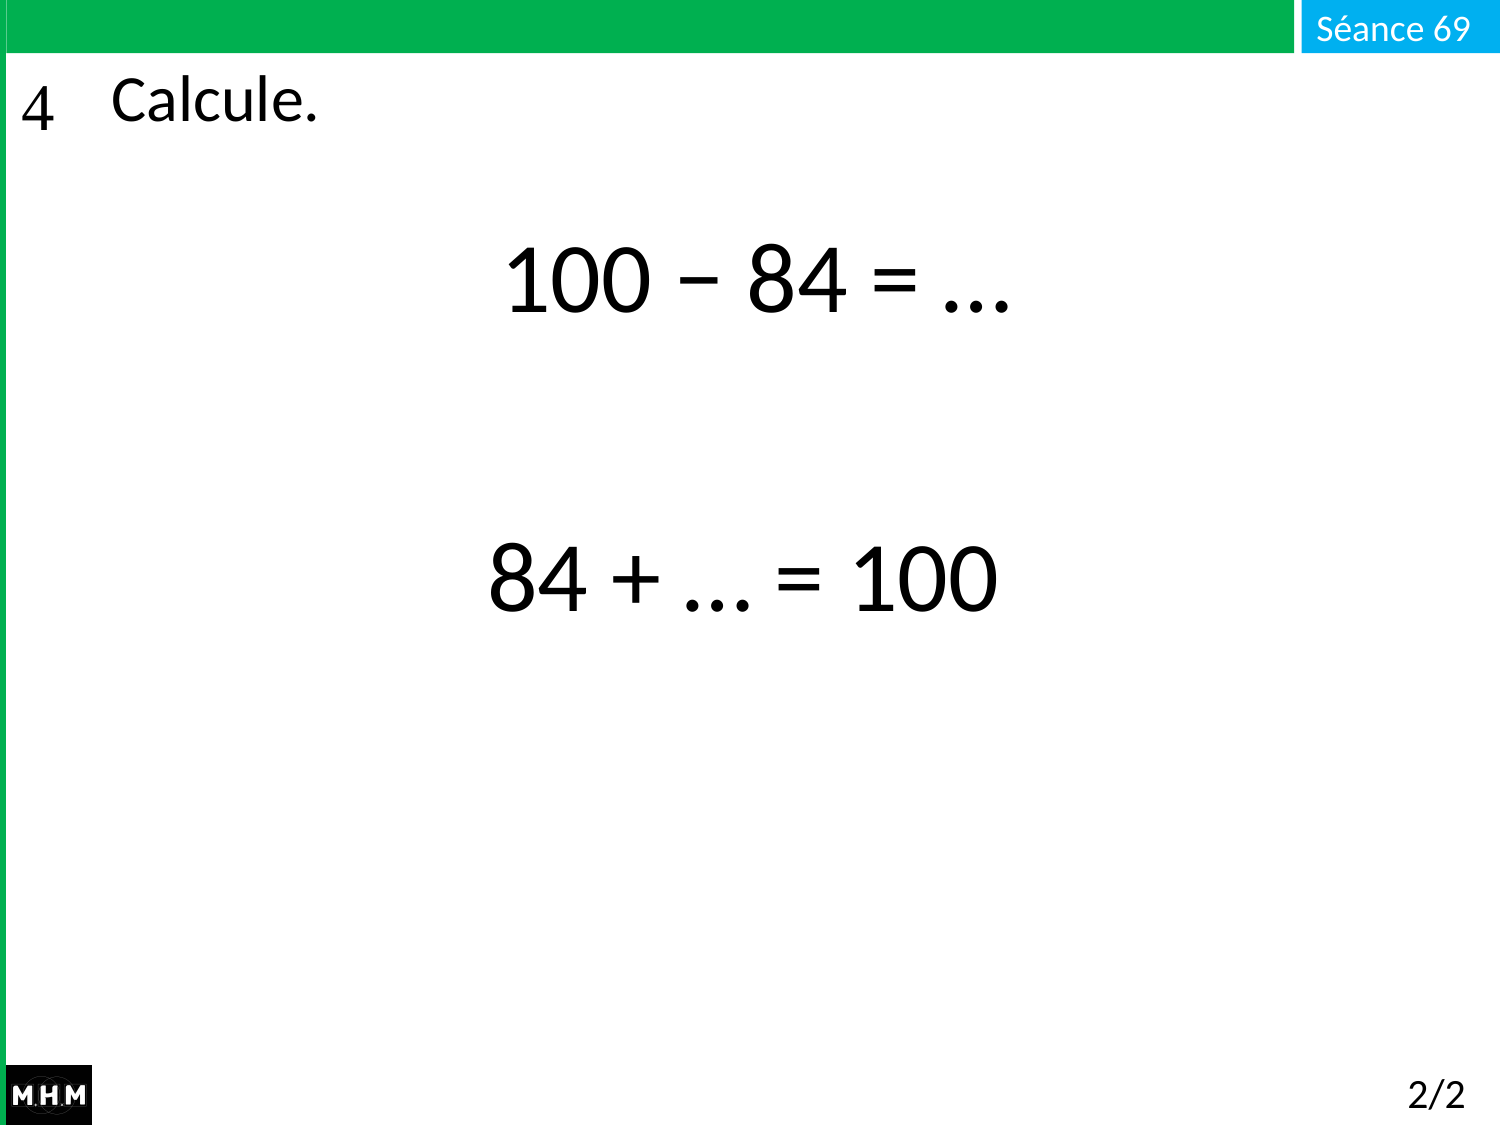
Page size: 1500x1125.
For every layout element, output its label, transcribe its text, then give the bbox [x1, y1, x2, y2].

text_box 84 + … = 100 [352, 504, 1135, 639]
picture [6, 1065, 92, 1125]
text_box 100 − 84 = … [365, 205, 1147, 340]
list 2/2 [1373, 1064, 1500, 1125]
title Calcule. [96, 57, 1391, 144]
